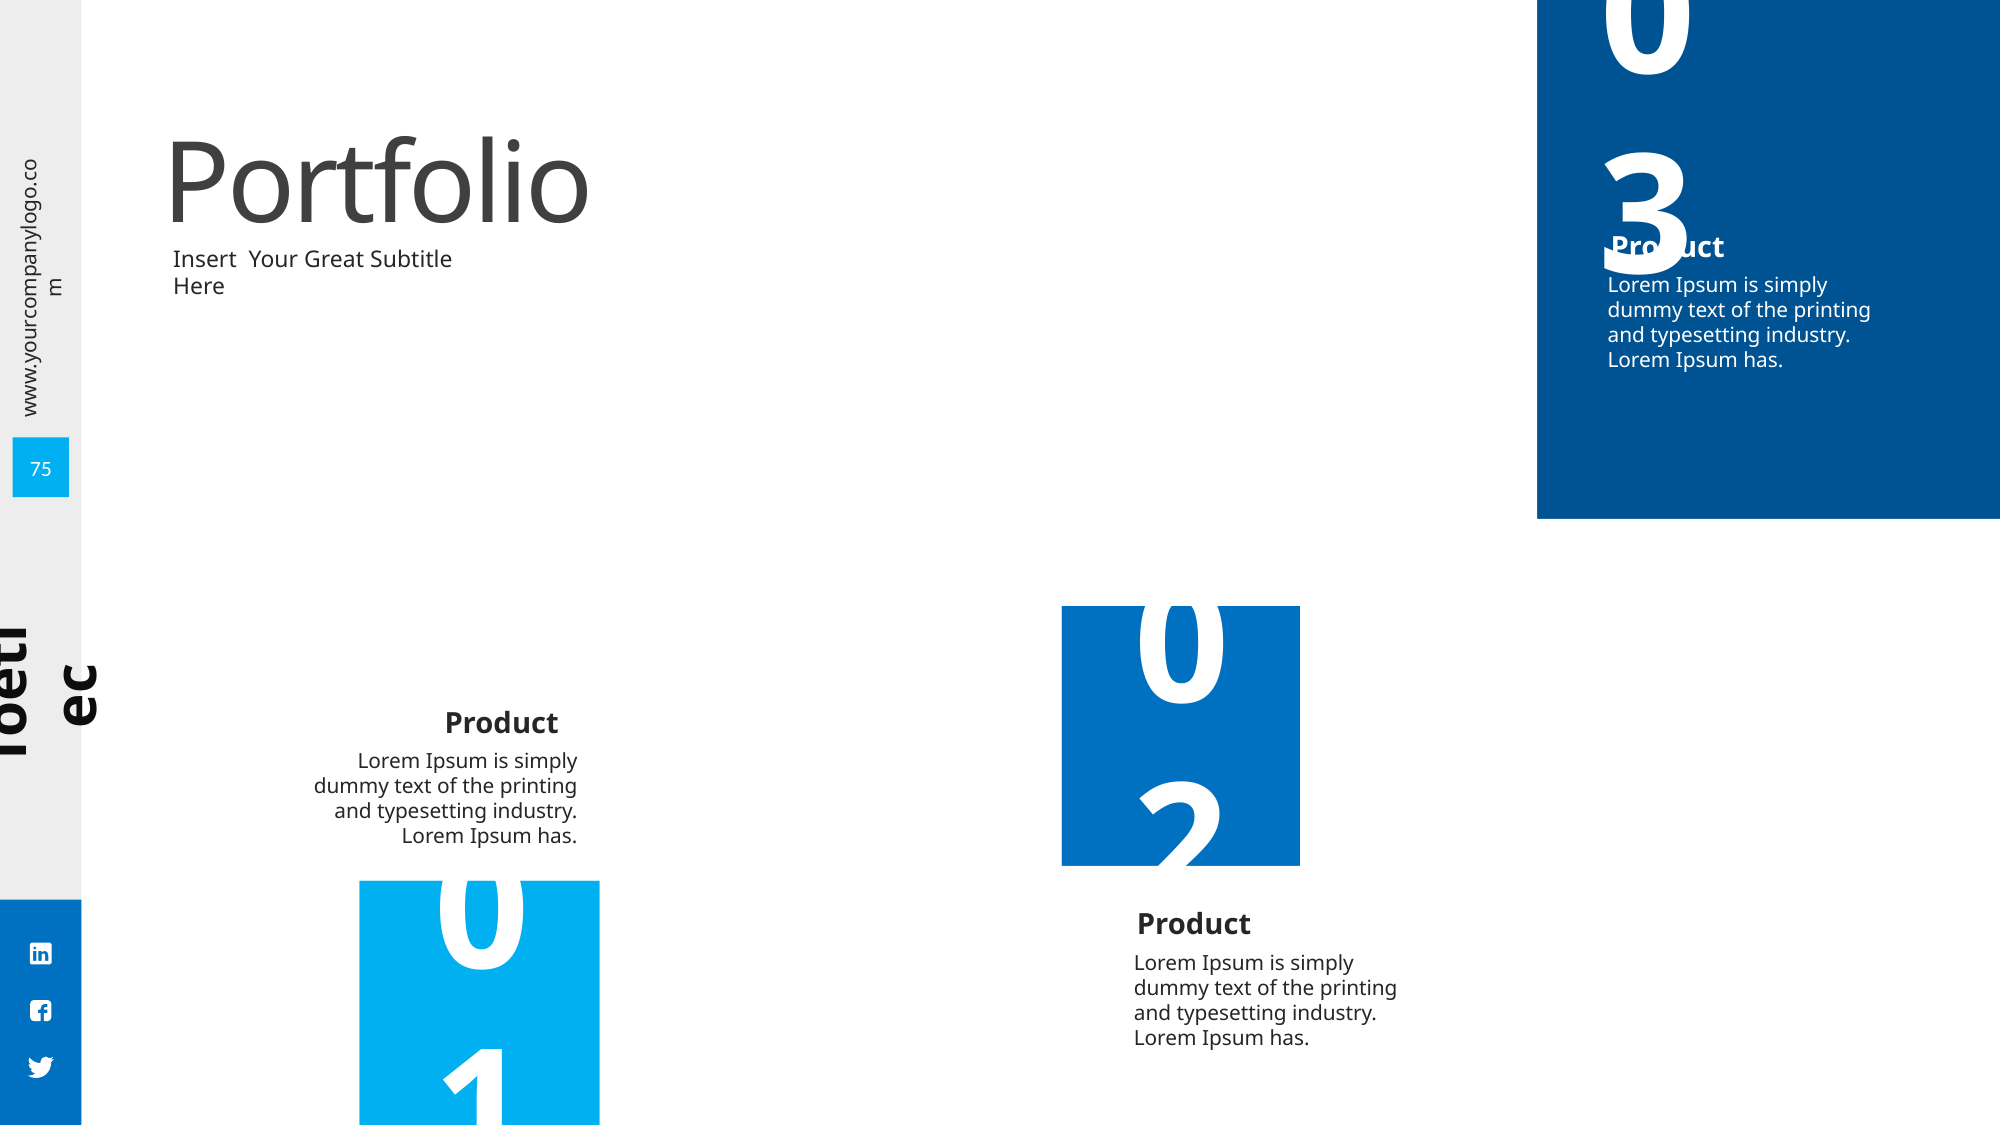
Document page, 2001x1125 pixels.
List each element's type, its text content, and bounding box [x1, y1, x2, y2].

text_box Insert Your Great Subtitle Here [158, 237, 512, 307]
text_box 03 [1564, 28, 1729, 186]
text_box Lorem Ipsum is simply dummy text of the printing and typesetting industry. Lorem Ipsum has. [1603, 267, 1886, 377]
text_box [359, 880, 599, 1125]
text_box Product [1595, 208, 1832, 282]
text_box [1062, 607, 1301, 867]
text_box 01 [407, 922, 555, 1081]
text_box 02 [1107, 657, 1254, 815]
text_box [1538, 0, 2000, 518]
text_box Product [1121, 886, 1359, 959]
text_box Portfolio [147, 117, 1062, 239]
text_box Lorem Ipsum is simply dummy text of the printing and typesetting industry. Lorem Ipsum has. [300, 743, 582, 853]
text_box Lorem Ipsum is simply dummy text of the printing and typesetting industry. Lorem Ipsum has. [1129, 945, 1412, 1054]
slide_number 75 [12, 437, 69, 498]
picture [599, 0, 2000, 1125]
text_box Product [345, 685, 582, 743]
